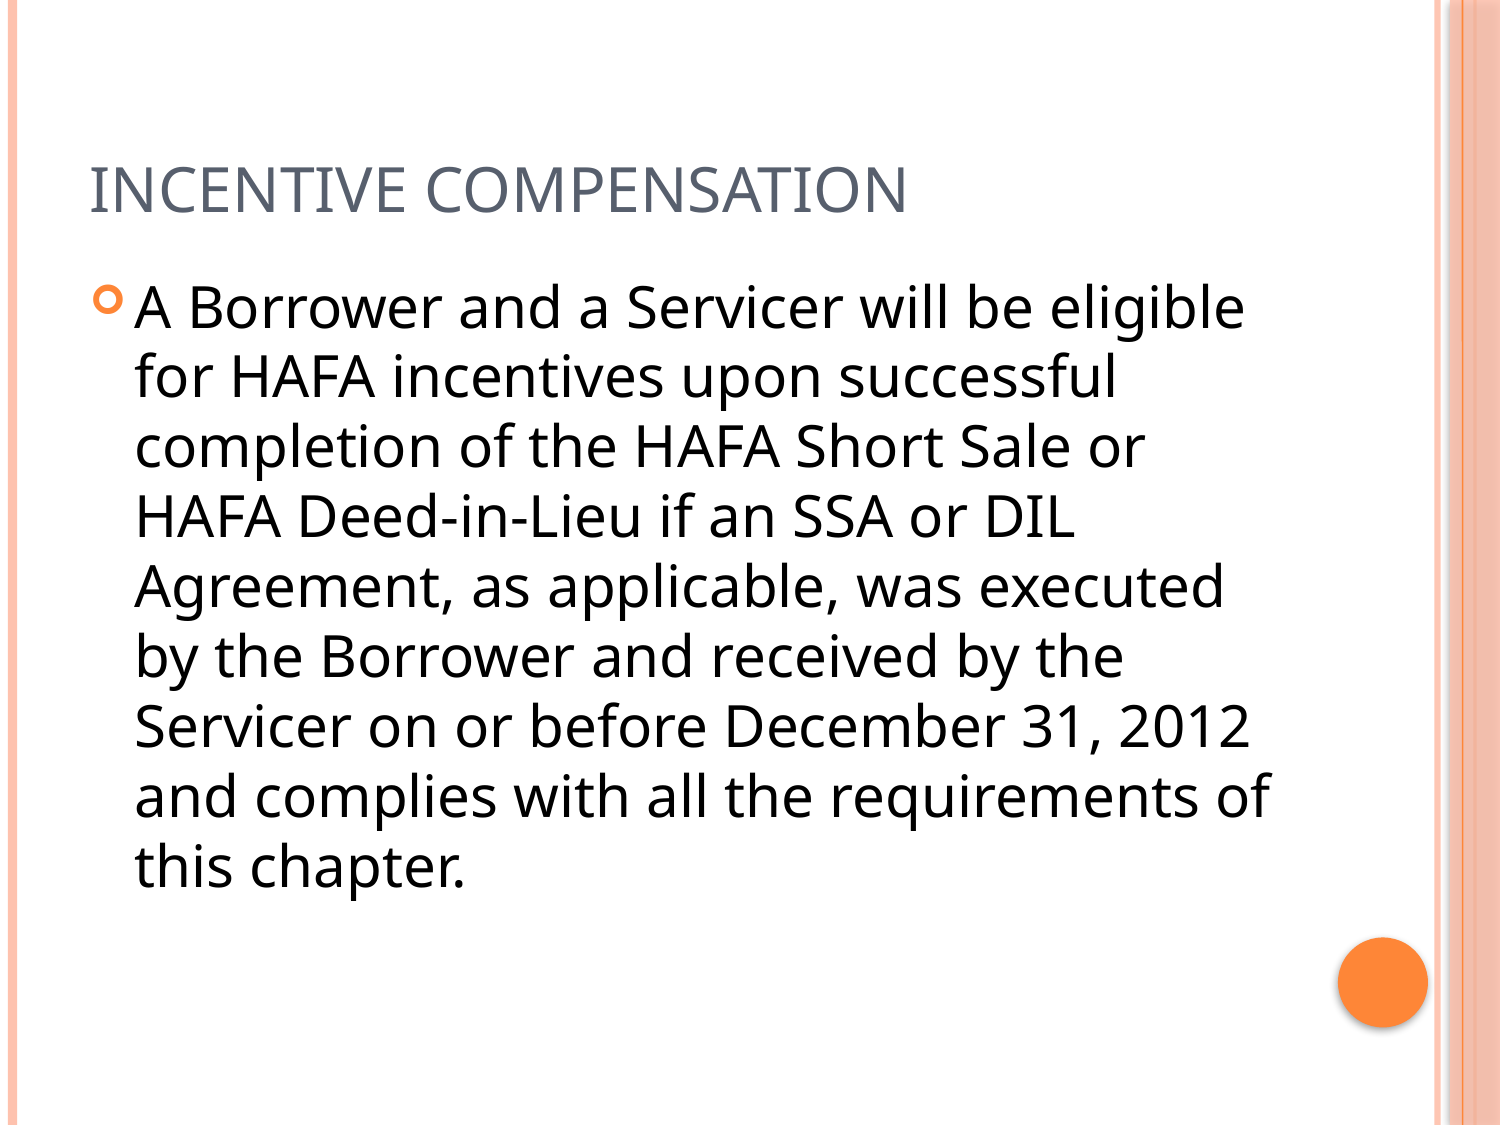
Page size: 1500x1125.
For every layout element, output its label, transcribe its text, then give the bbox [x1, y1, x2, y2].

list A Borrower and a Servicer will be eligible for HAFA incentives upon successful completion of the HAFA Short Sale or HAFA Deed-in-Lieu if an SSA or DIL Agreement, as applicable, was executed by the Borrower and received by the Servicer on or before December 31, 2012 and complies with all the requirements of this chapter. [75, 262, 1300, 1062]
title Incentive compensation [75, 45, 1300, 233]
